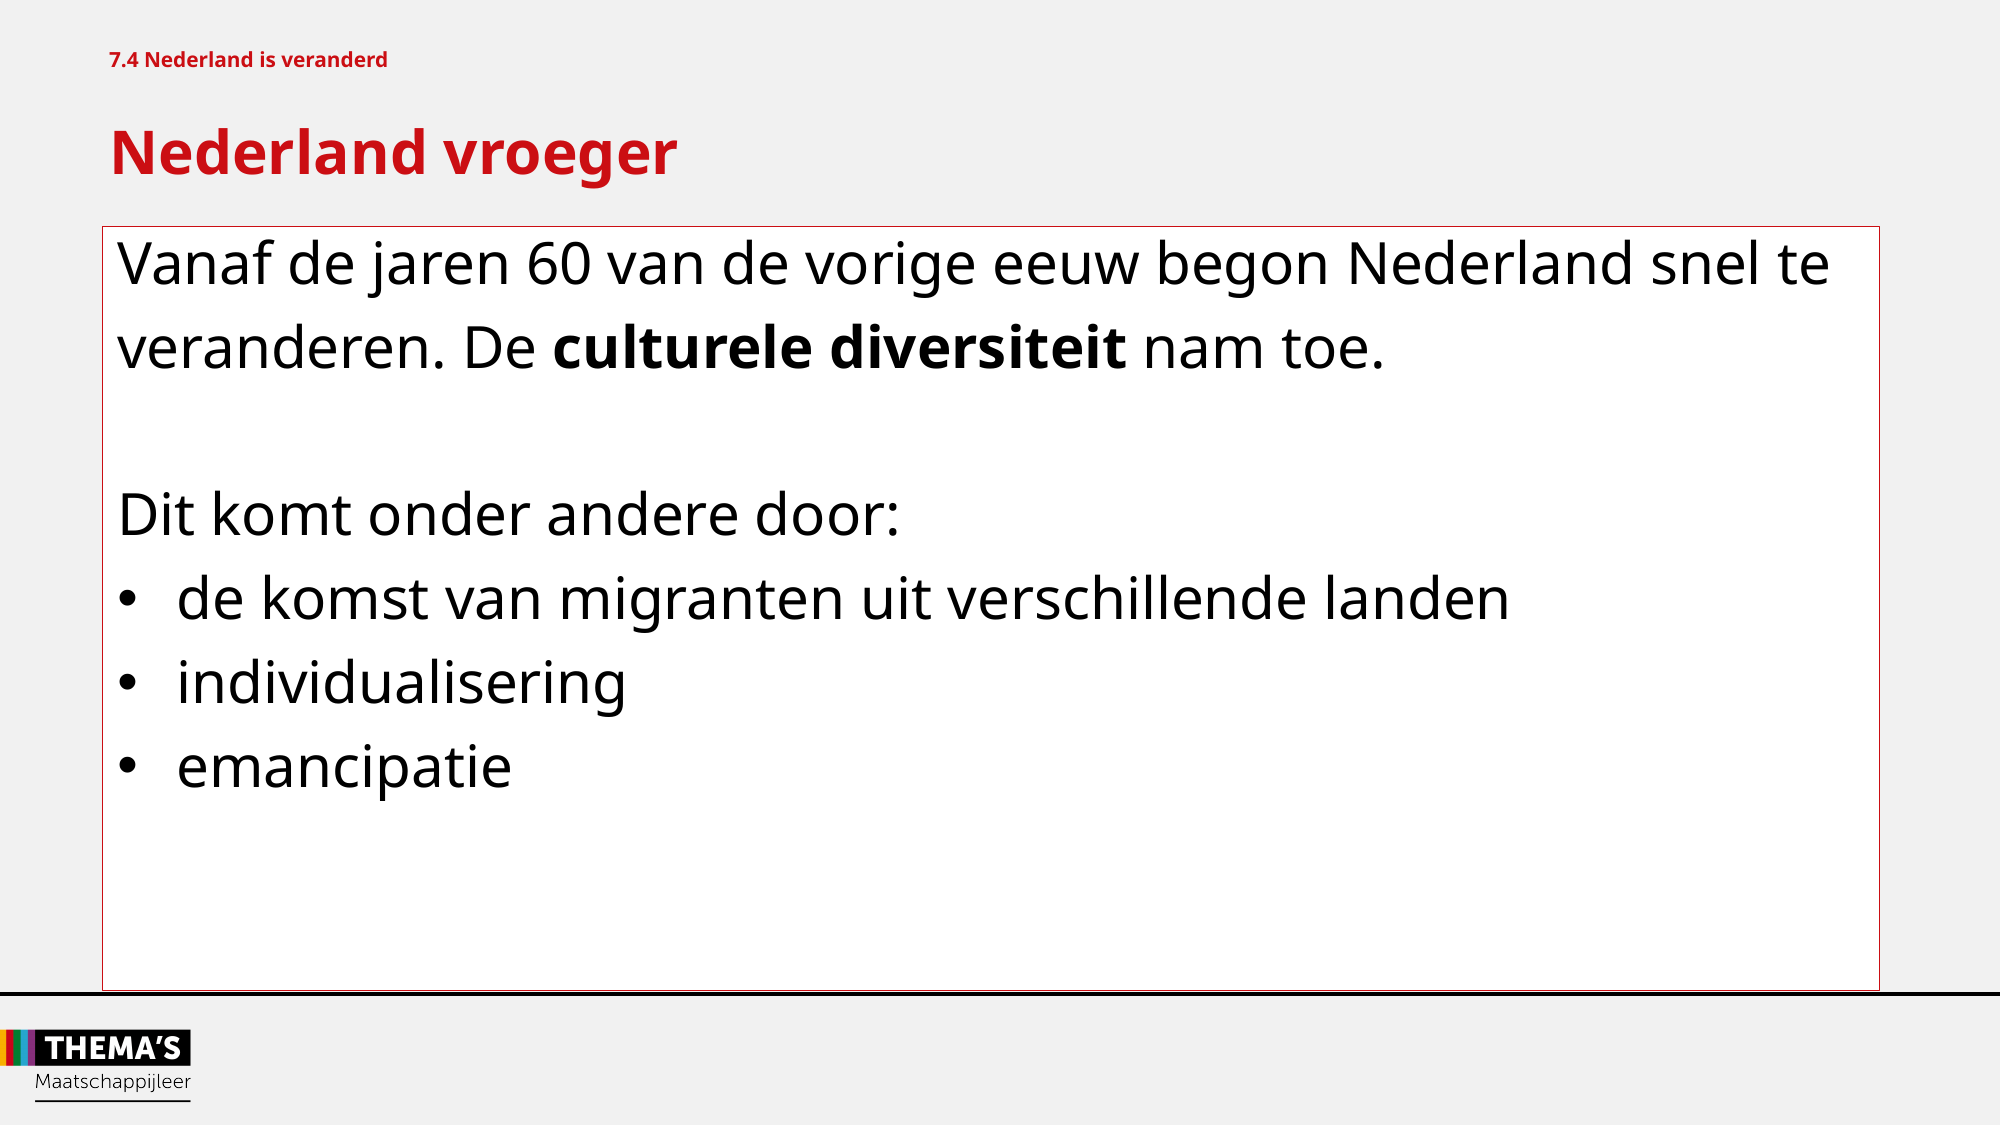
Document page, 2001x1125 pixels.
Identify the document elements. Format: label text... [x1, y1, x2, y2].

list Vanaf de jaren 60 van de vorige eeuw begon Nederland snel te veranderen. De culturele diversiteit nam toe. Dit komt onder andere door: de komst van migranten uit verschillende landen individualisering emancipatie [102, 226, 1880, 991]
list 7.4 Nederland is veranderd [94, 33, 941, 88]
picture [0, 993, 203, 1125]
list Nederland vroeger [94, 114, 1879, 205]
